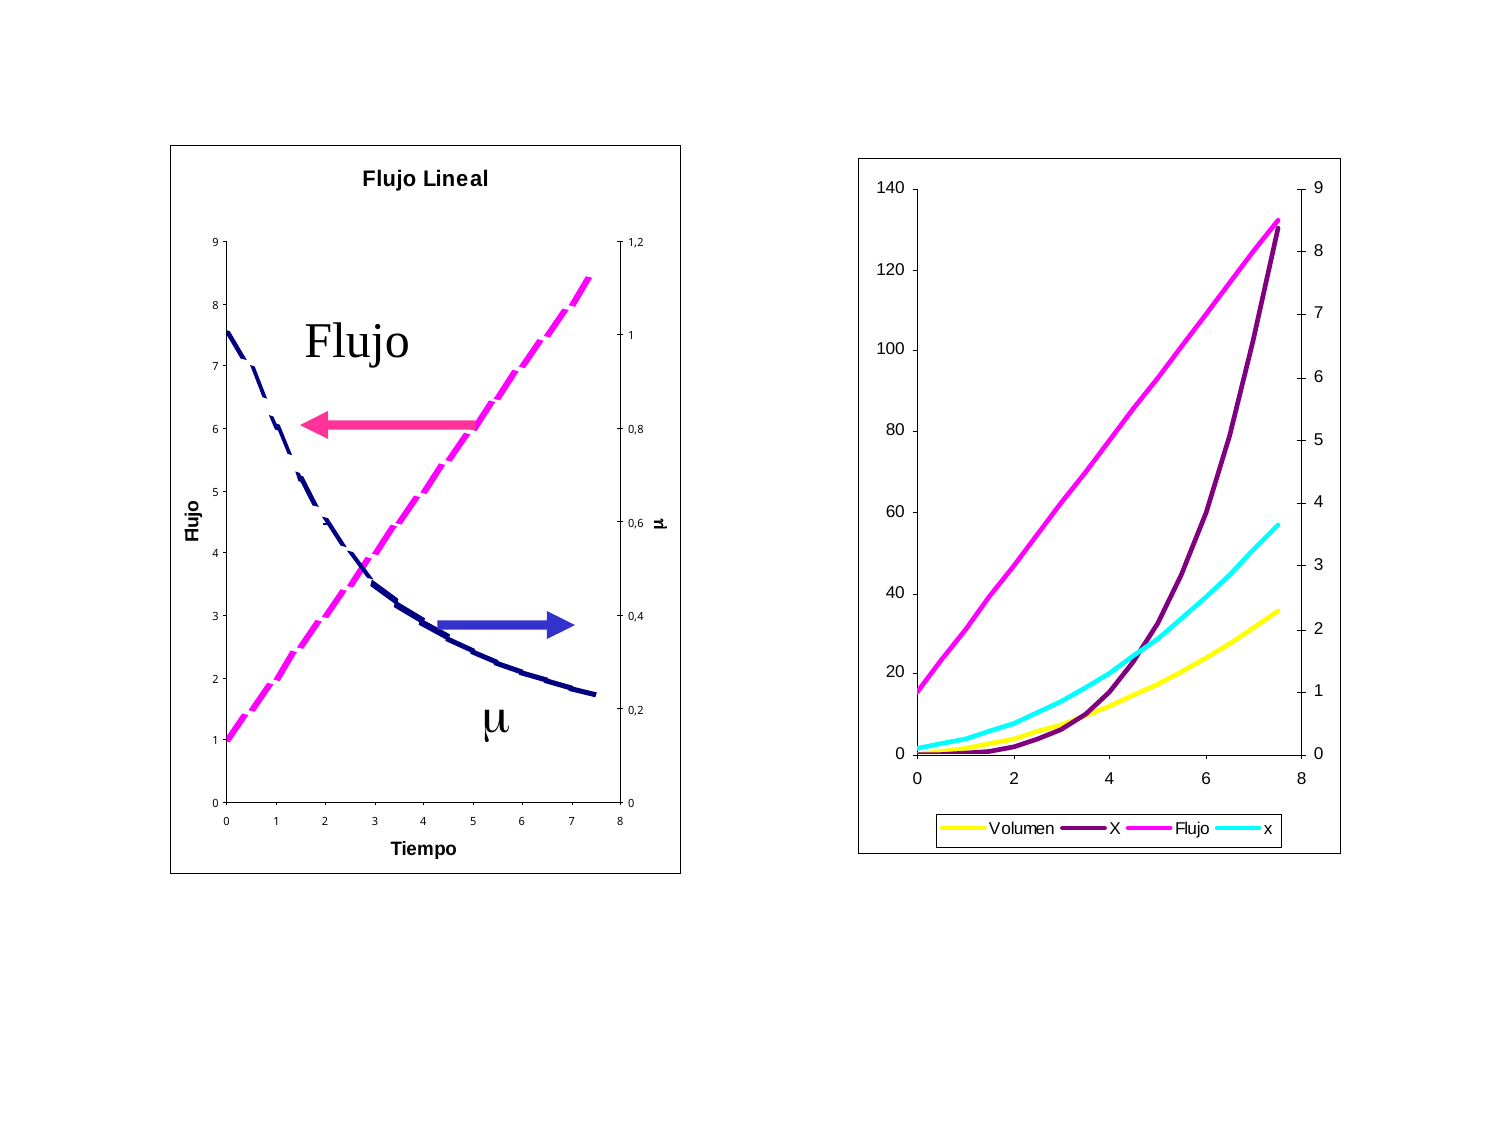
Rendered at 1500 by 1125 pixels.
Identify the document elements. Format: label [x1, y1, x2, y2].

text_box [849, 149, 1351, 862]
text_box [287, 299, 526, 751]
text_box [162, 137, 690, 882]
